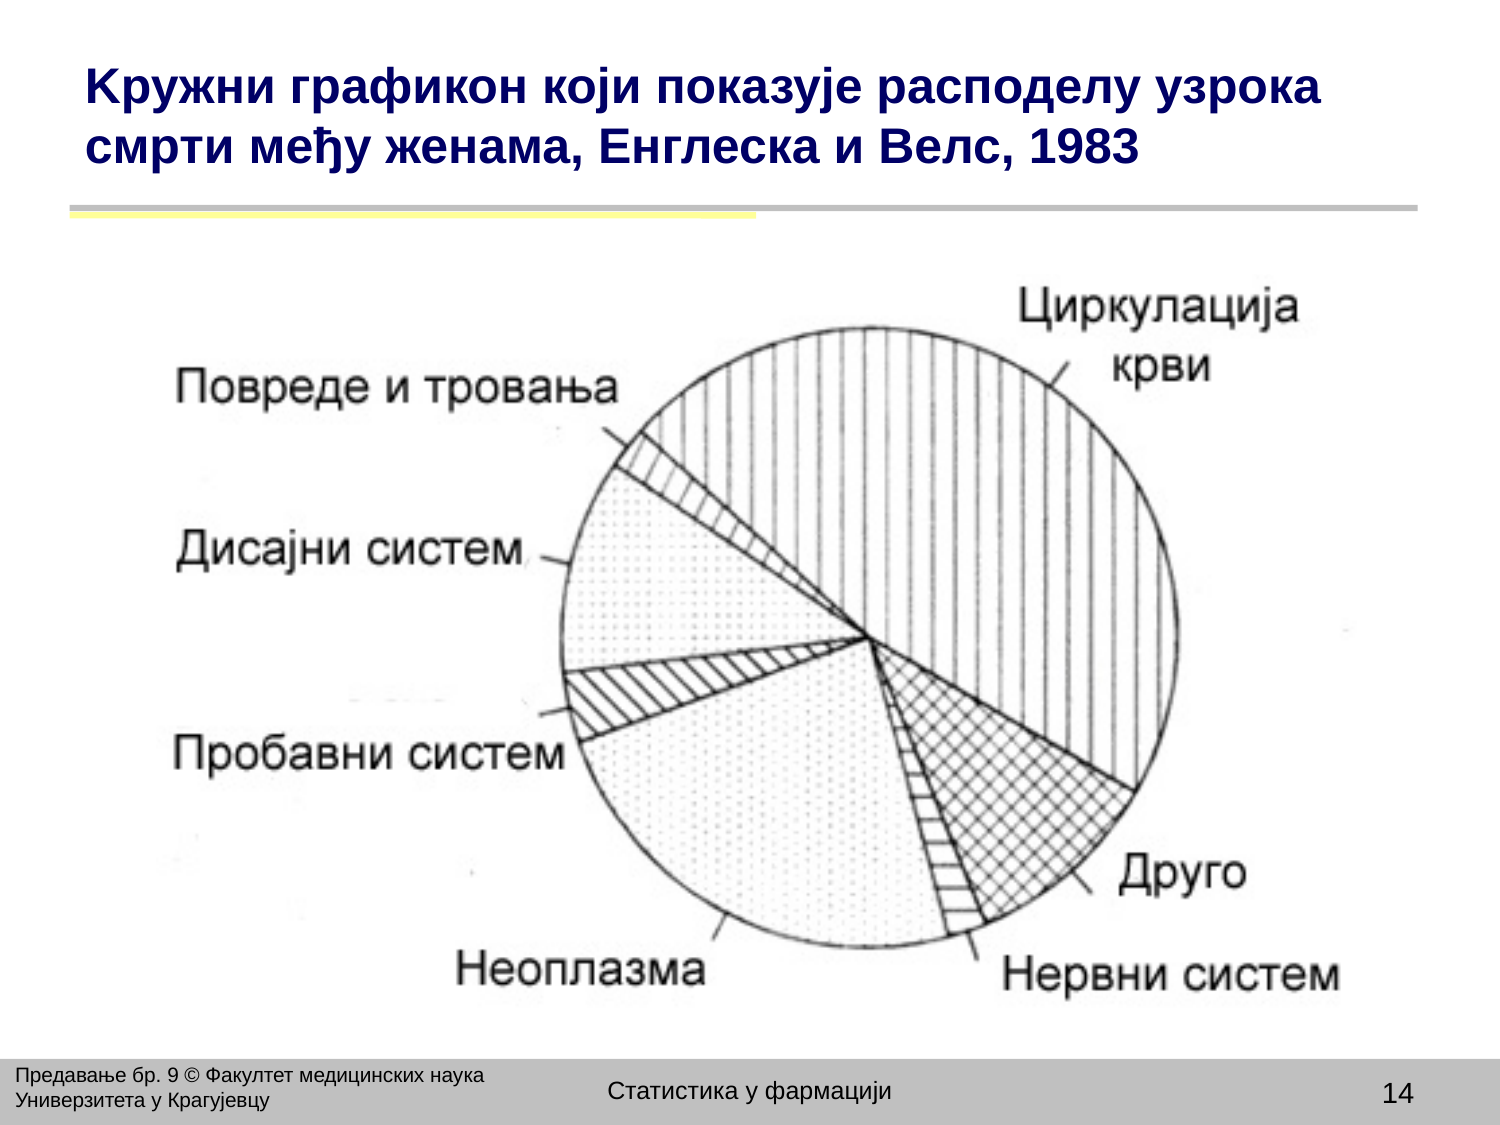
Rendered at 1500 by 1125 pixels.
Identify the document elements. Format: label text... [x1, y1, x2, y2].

picture [156, 274, 1358, 1018]
title Kружни графикон који показује расподелу узрока смрти међу женама, Енглеска и Велс, 1983 [69, 19, 1426, 208]
slide_number 14 [1079, 1066, 1430, 1125]
footer Статистика у фармацији [512, 1066, 988, 1125]
slide_number Предавање бр. 9 © Факултет медицинских наука Универзитета у Крагујевцу [0, 1053, 609, 1108]
